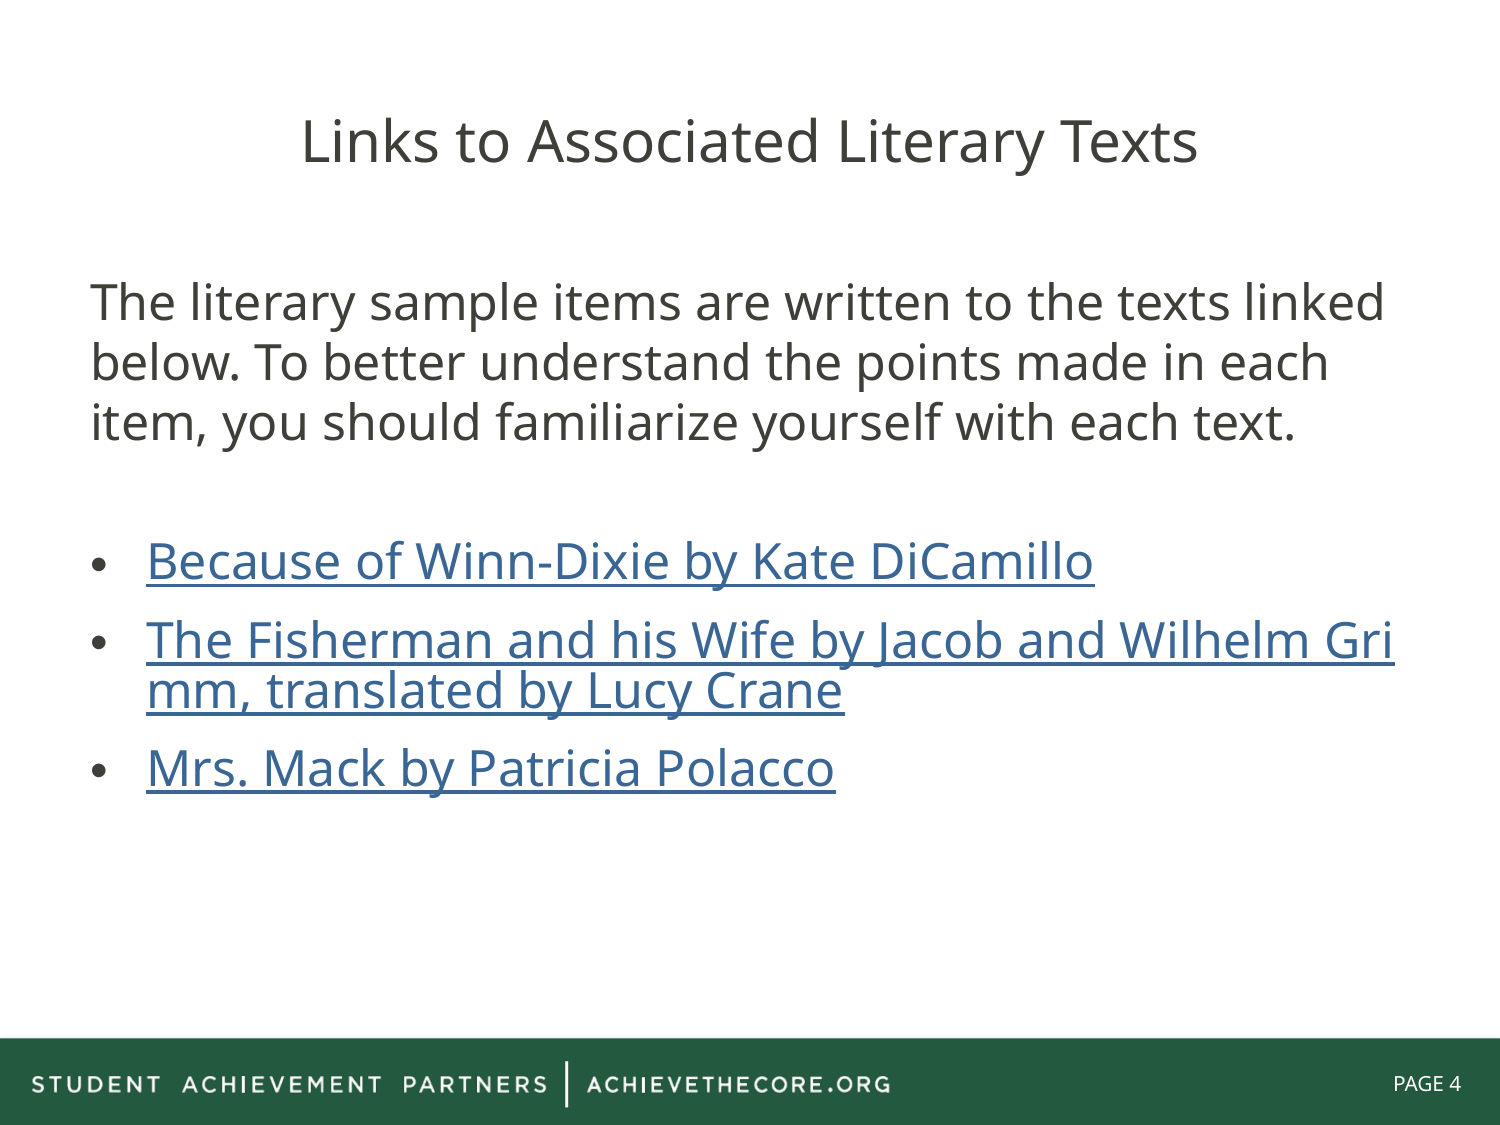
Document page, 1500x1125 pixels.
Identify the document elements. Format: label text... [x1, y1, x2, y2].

list The literary sample items are written to the texts linked below. To better understand the points made in each item, you should familiarize yourself with each text. Because of Winn-Dixie by Kate DiCamillo The Fisherman and his Wife by Jacob and Wilhelm Grimm, translated by Lucy Crane Mrs. Mack by Patricia Polacco [75, 262, 1425, 1005]
title Links to Associated Literary Texts [75, 45, 1425, 233]
